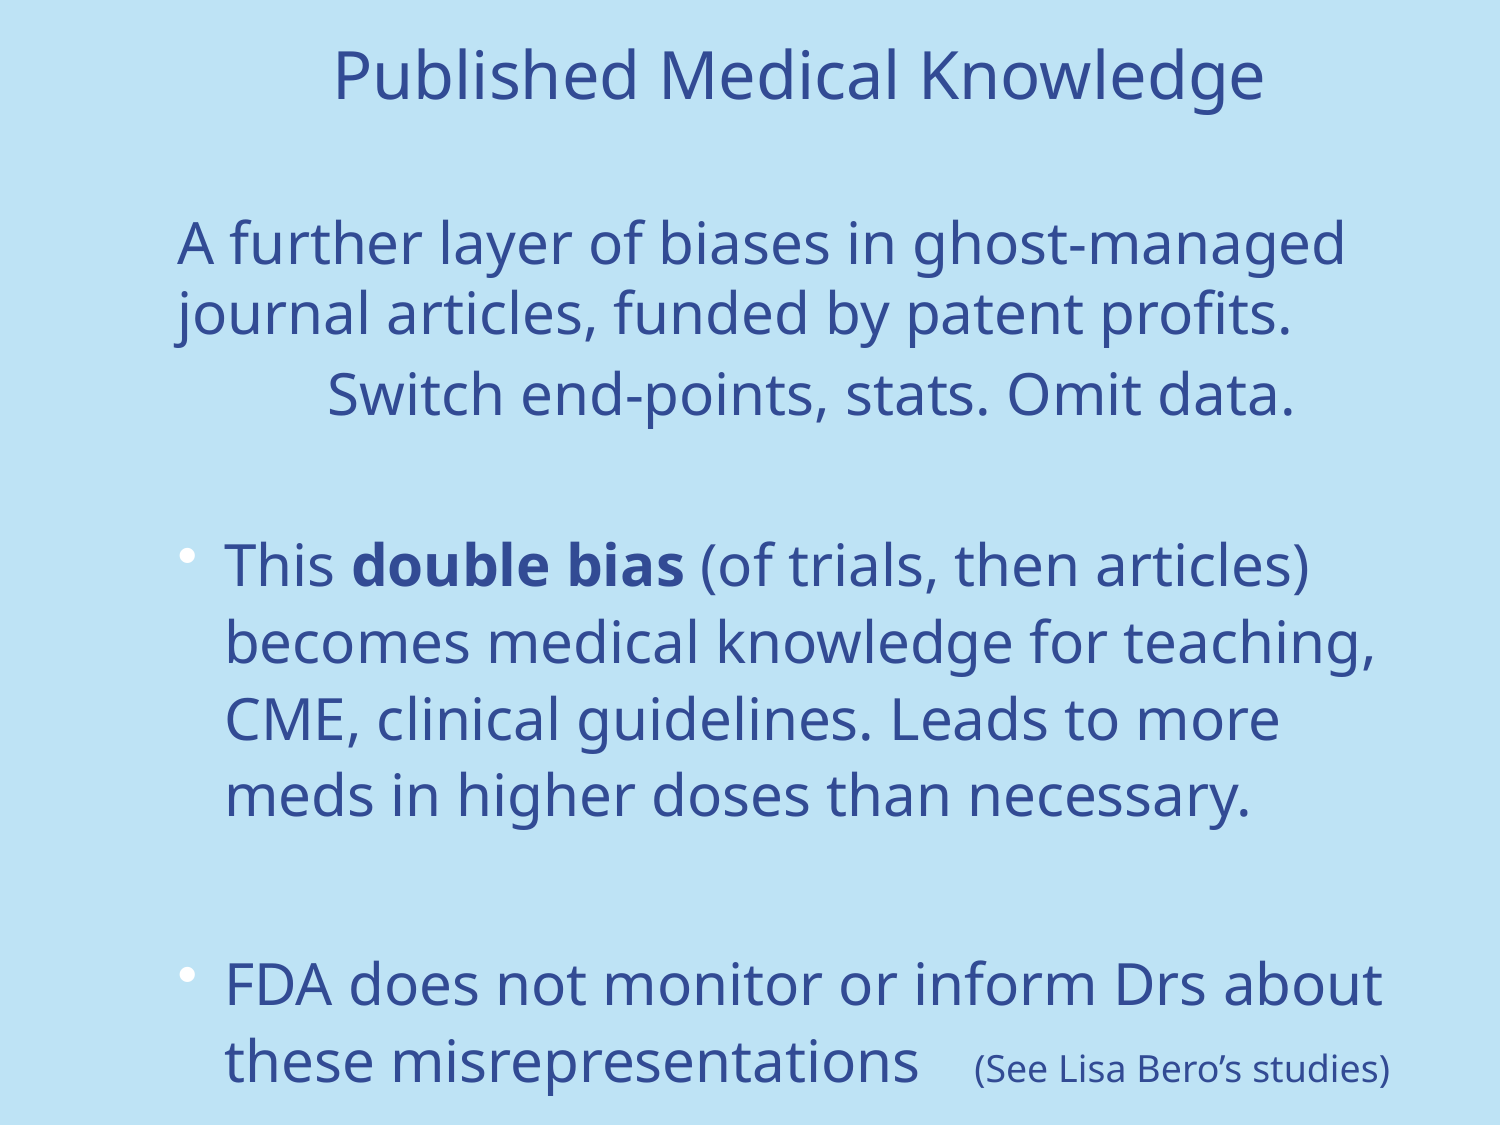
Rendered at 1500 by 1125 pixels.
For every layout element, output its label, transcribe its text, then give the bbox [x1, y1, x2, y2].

list Published Medical Knowledge A further layer of biases in ghost-managed journal articles, funded by patent profits. Switch end-points, stats. Omit data. This double bias (of trials, then articles) becomes medical knowledge for teaching, CME, clinical guidelines. Leads to more meds in higher doses than necessary. FDA does not monitor or inform Drs about these misrepresentations (See Lisa Bero’s studies) [87, 24, 1438, 1125]
